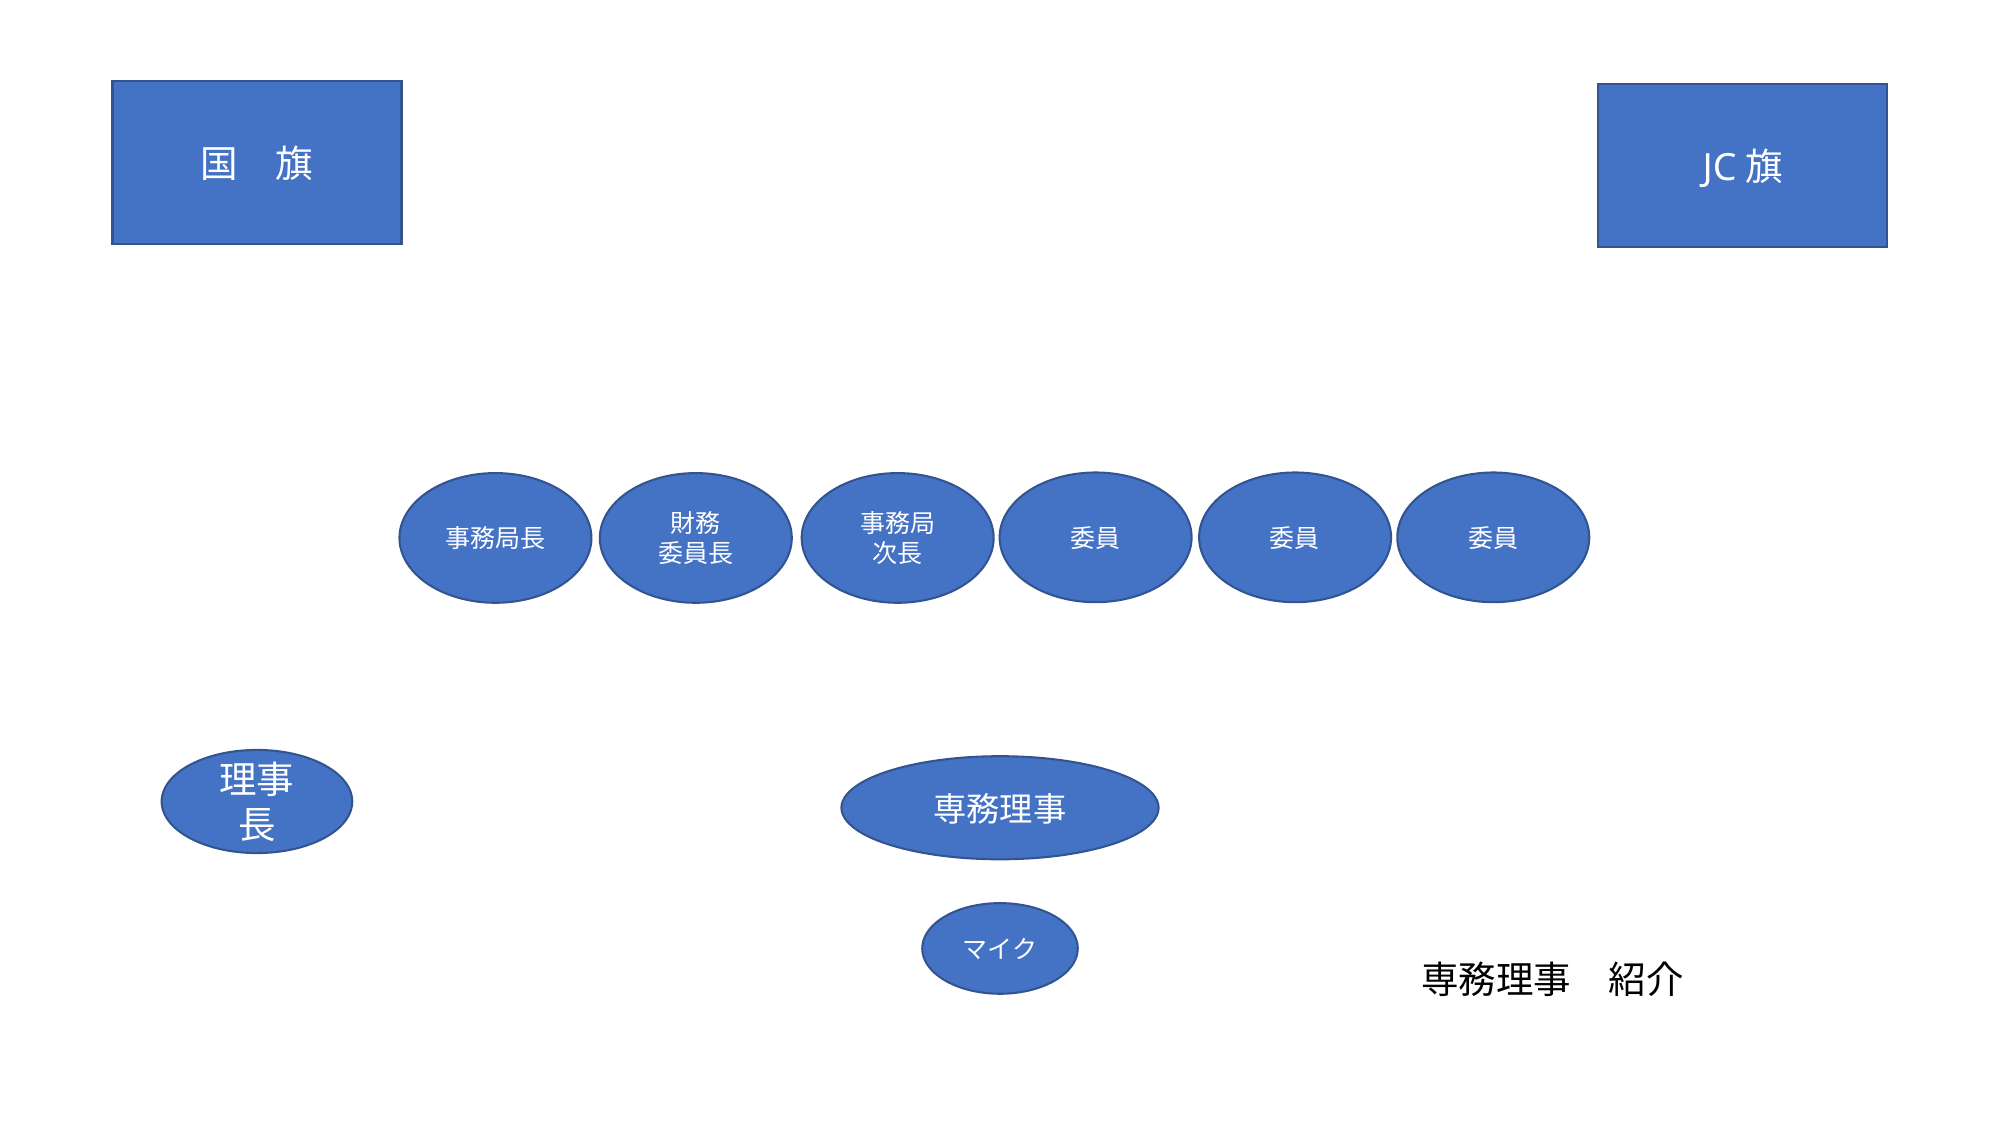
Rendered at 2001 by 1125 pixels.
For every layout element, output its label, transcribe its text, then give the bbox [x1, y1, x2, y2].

text_box 事務局長 [398, 472, 593, 604]
text_box 国 旗 [111, 80, 403, 245]
text_box マイク [921, 902, 1079, 995]
text_box 専務理事 紹介 [1406, 948, 1780, 1054]
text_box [599, 472, 1590, 603]
text_box 理事長 [160, 748, 354, 855]
text_box 専務理事 [840, 755, 1160, 861]
text_box JC旗 [1597, 83, 1888, 248]
